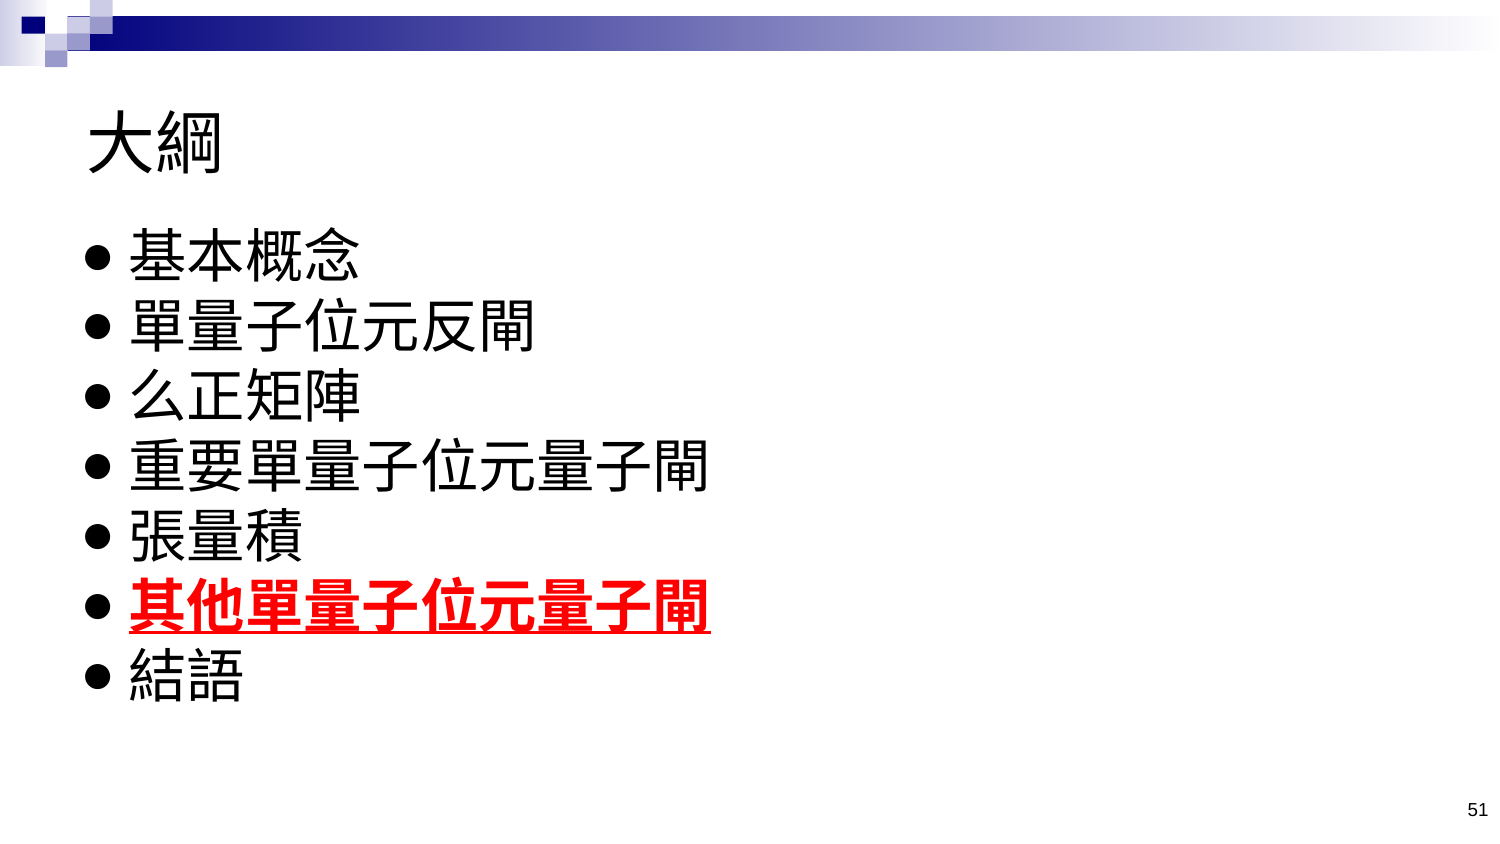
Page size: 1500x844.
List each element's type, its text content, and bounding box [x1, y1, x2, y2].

text_box 基本概念 單量子位元反閘 么正矩陣 重要單量子位元量子閘 張量積 其他單量子位元量子閘 結語 [61, 207, 1343, 844]
title 大綱 [75, 56, 1425, 226]
slide_number 51 [1149, 796, 1500, 827]
